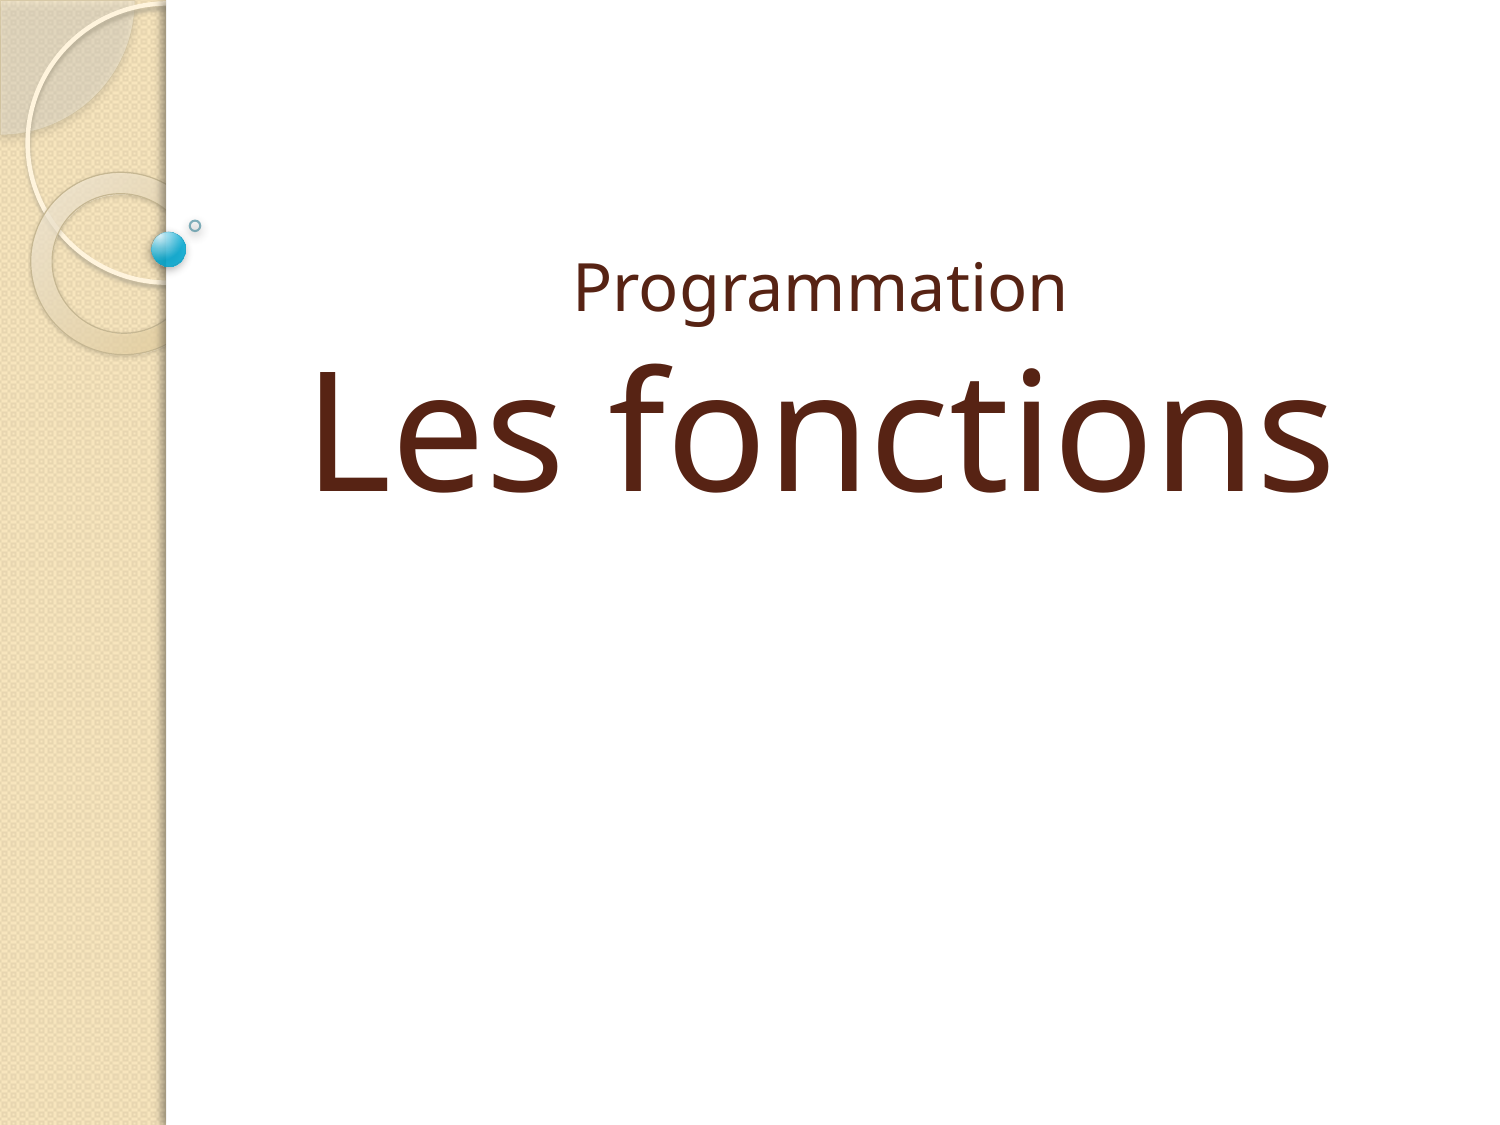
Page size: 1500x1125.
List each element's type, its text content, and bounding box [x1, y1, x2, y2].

title Programmation Les fonctions [265, 290, 1376, 533]
